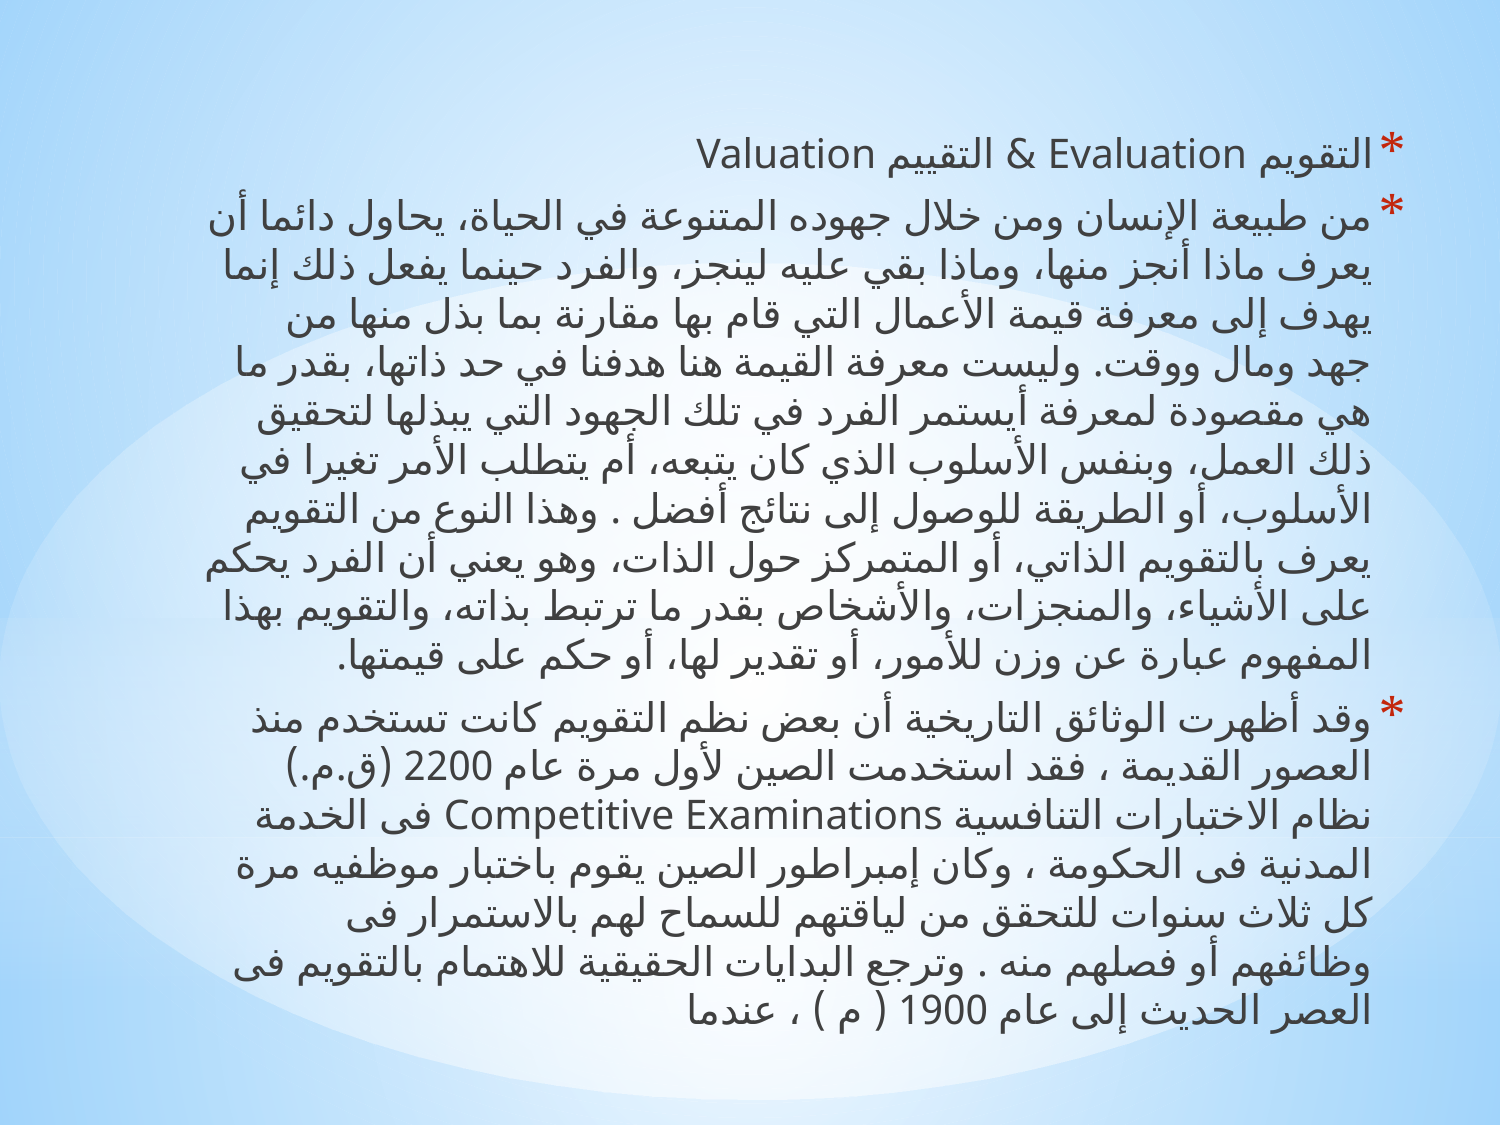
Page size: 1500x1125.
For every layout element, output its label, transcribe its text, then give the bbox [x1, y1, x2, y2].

list التقويم Evaluation & التقييم Valuation من طبيعة الإنسان ومن خلال جهوده المتنوعة في الحياة، يحاول دائما أن يعرف ماذا أنجز منها، وماذا بقي عليه لينجز، والفرد حينما يفعل ذلك إنما يهدف إلى معرفة قيمة الأعمال التي قام بها مقارنة بما بذل منها من جهد ومال ووقت. وليست معرفة القيمة هنا هدفنا في حد ذاتها، بقدر ما هي مقصودة لمعرفة أيستمر الفرد في تلك الجهود التي يبذلها لتحقيق ذلك العمل، وبنفس الأسلوب الذي كان يتبعه، أم يتطلب الأمر تغيرا في الأسلوب، أو الطريقة للوصول إلى نتائج أفضل . وهذا النوع من التقويم يعرف بالتقويم الذاتي، أو المتمركز حول الذات، وهو يعني أن الفرد يحكم على الأشياء، والمنجزات، والأشخاص بقدر ما ترتبط بذاته، والتقويم بهذا المفهوم عبارة عن وزن للأمور، أو تقدير لها، أو حكم على قيمتها. وقد أظهرت الوثائق التاريخية أن بعض نظم التقويم كانت تستخدم منذ العصور القديمة ، فقد استخدمت الصين لأول مرة عام 2200 (ق.م.) نظام الاختبارات التنافسية Competitive Examinations فى الخدمة المدنية فى الحكومة ، وكان إمبراطور الصين يقوم باختبار موظفيه مرة كل ثلاث سنوات للتحقق من لياقتهم للسماح لهم بالاستمرار فى وظائفهم أو فصلهم منه . وترجع البدايات الحقيقية للاهتمام بالتقويم فى العصر الحديث إلى عام 1900 ( م ) ، عندما [187, 120, 1425, 1075]
